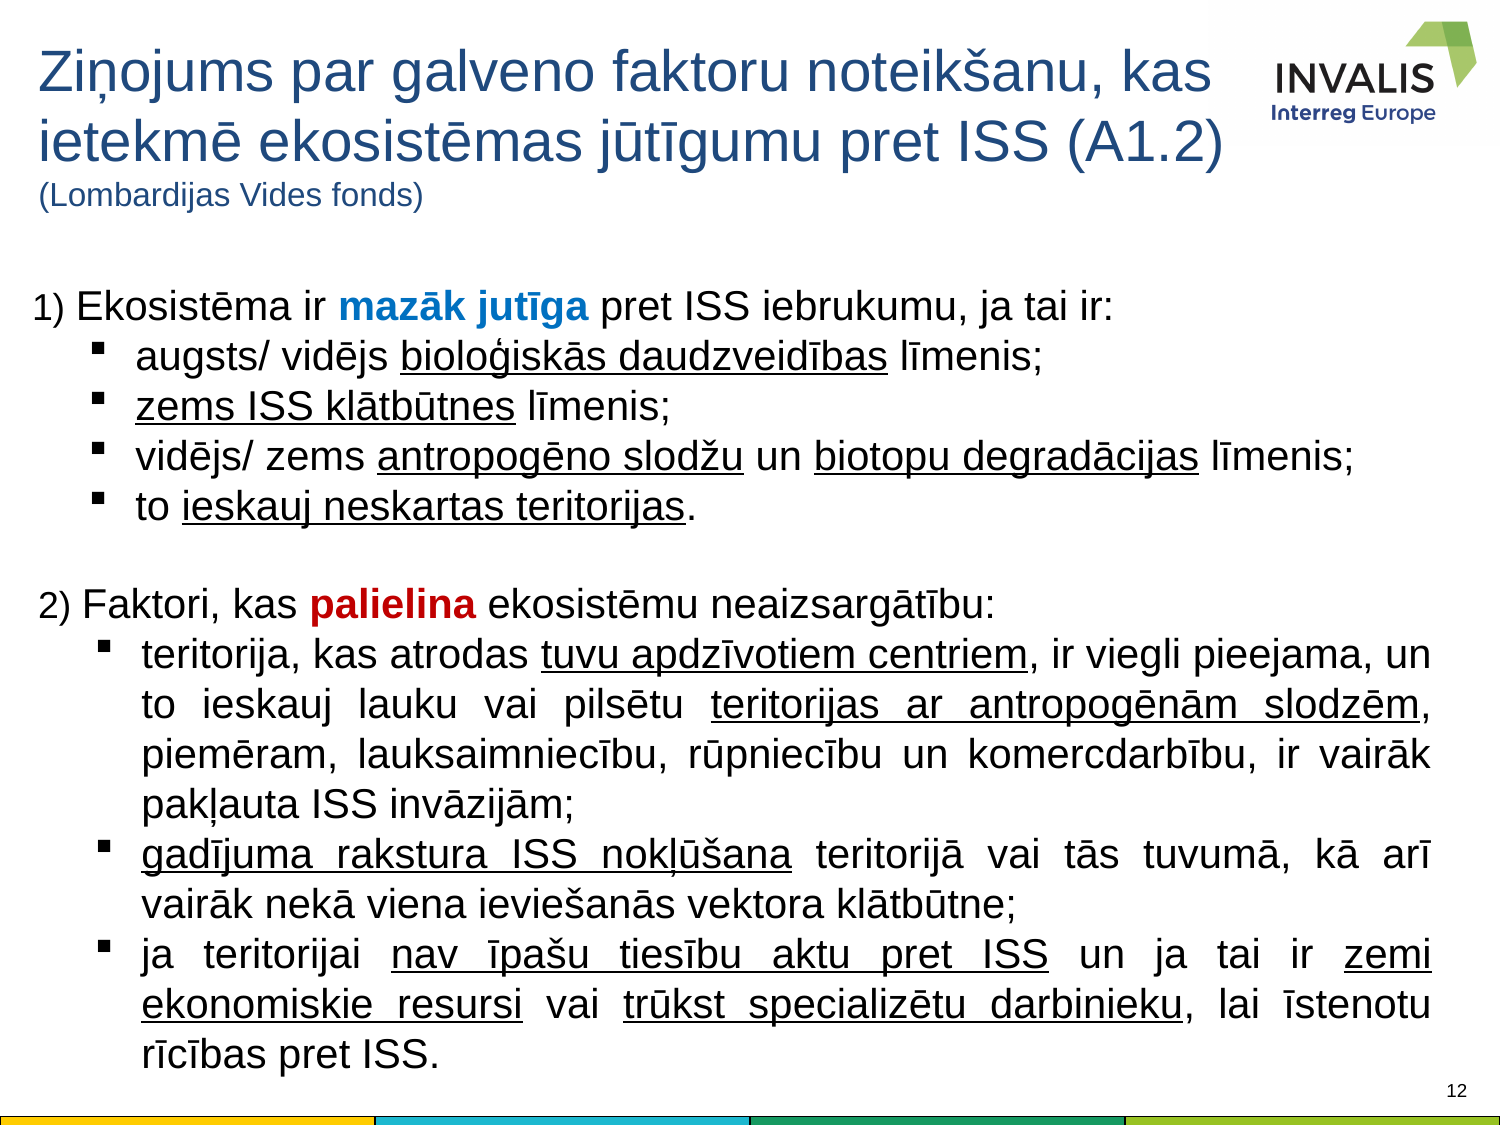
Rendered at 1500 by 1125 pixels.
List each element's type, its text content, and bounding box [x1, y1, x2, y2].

text_box 1) Ekosistēma ir mazāk jutīga pret ISS iebrukumu, ja tai ir: augsts/ vidējs bioloģiskās daudzveidības līmenis; zems ISS klātbūtnes līmenis; vidējs/ zems antropogēno slodžu un biotopu degradācijas līmenis; to ieskauj neskartas teritorijas. [17, 271, 1453, 536]
text_box Ziņojums par galveno faktoru noteikšanu, kas ietekmē ekosistēmas jūtīgumu pret ISS (A1.2) (Lombardijas Vides fonds) [23, 32, 1288, 214]
picture [1208, 0, 1500, 146]
text_box 2) Faktori, kas palielina ekosistēmu neaizsargātību: teritorija, kas atrodas tuvu apdzīvotiem centriem, ir viegli pieejama, un to ieskauj lauku vai pilsētu teritorijas ar antropogēnām slodzēm, piemēram, lauksaimniecību, rūpniecību un komercdarbību, ir vairāk pakļauta ISS invāzijām; gadījuma rakstura ISS nokļūšana teritorijā vai tās tuvumā, kā arī vairāk nekā viena ieviešanās vektora klātbūtne; ja teritorijai nav īpašu tiesību aktu pret ISS un ja tai ir zemi ekonomiskie resursi vai trūkst specializētu darbinieku, lai īstenotu rīcības pret ISS. [23, 569, 1447, 1085]
